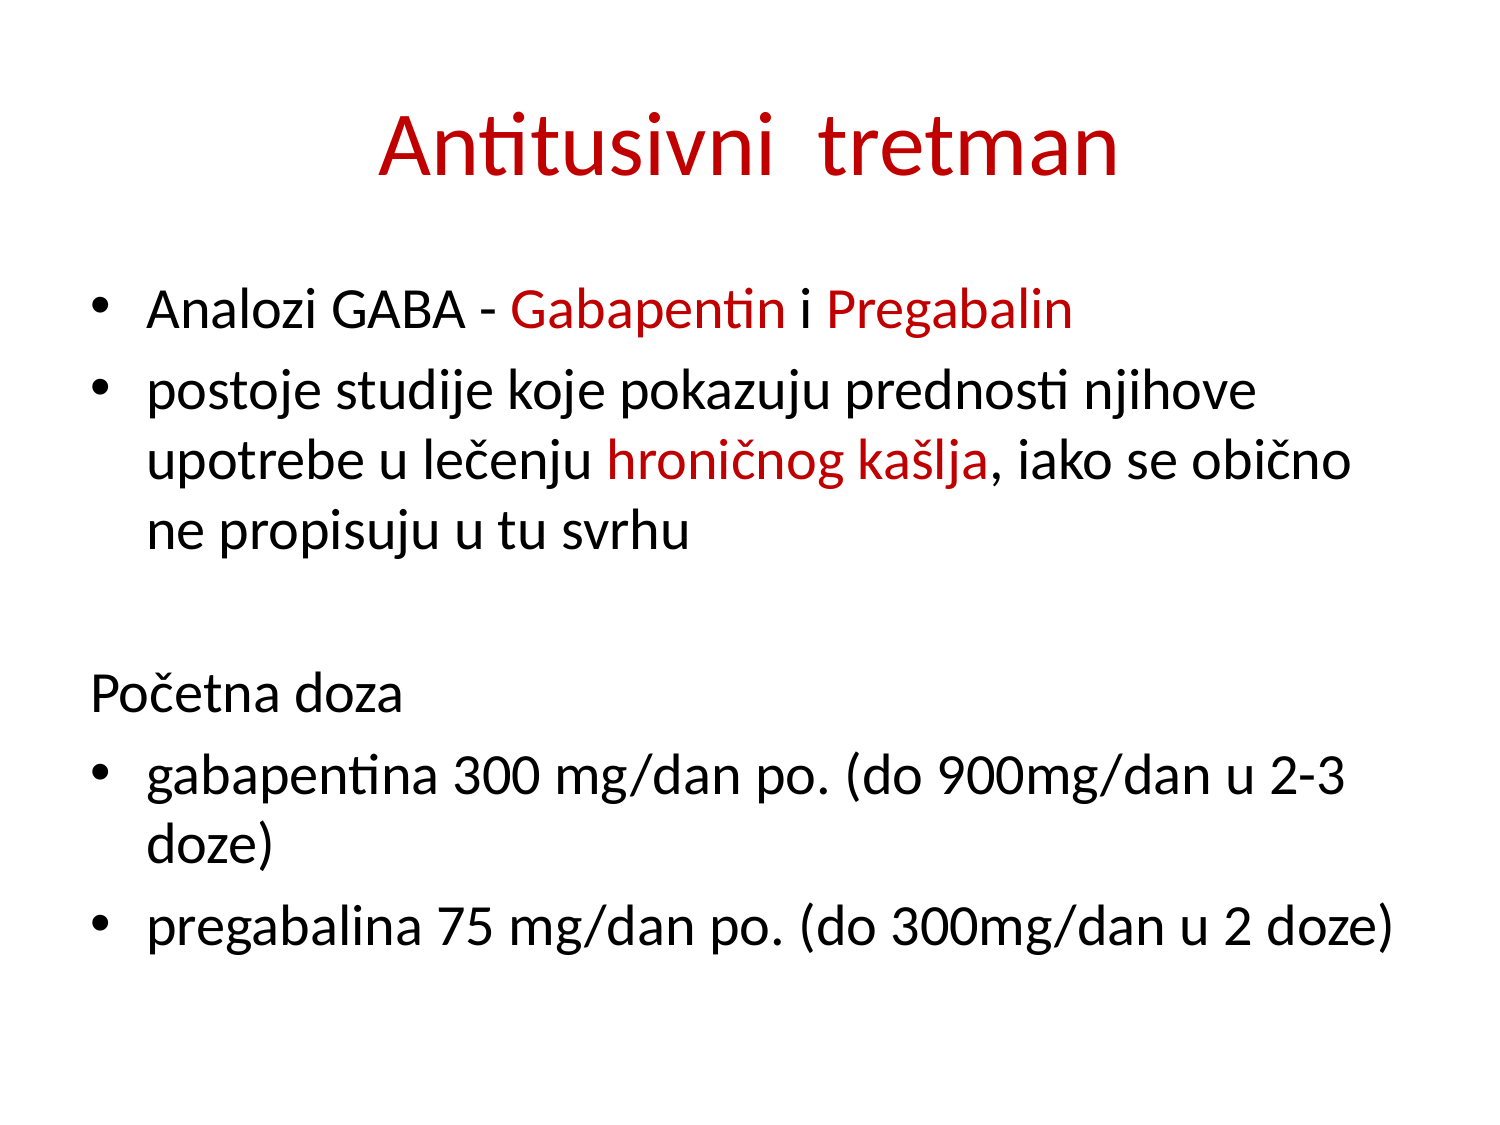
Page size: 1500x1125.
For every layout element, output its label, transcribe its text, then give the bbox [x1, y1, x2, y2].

title Antitusivni tretman [75, 45, 1425, 233]
list Analozi GABA - Gabapentin i Pregabalin postoje studije koje pokazuju prednosti njihove upotrebe u lečenju hroničnog kašlja, iako se obično ne propisuju u tu svrhu Početna doza gabapentina 300 mg/dan po. (do 900mg/dan u 2-3 doze) pregabalina 75 mg/dan po. (do 300mg/dan u 2 doze) [75, 262, 1425, 1005]
